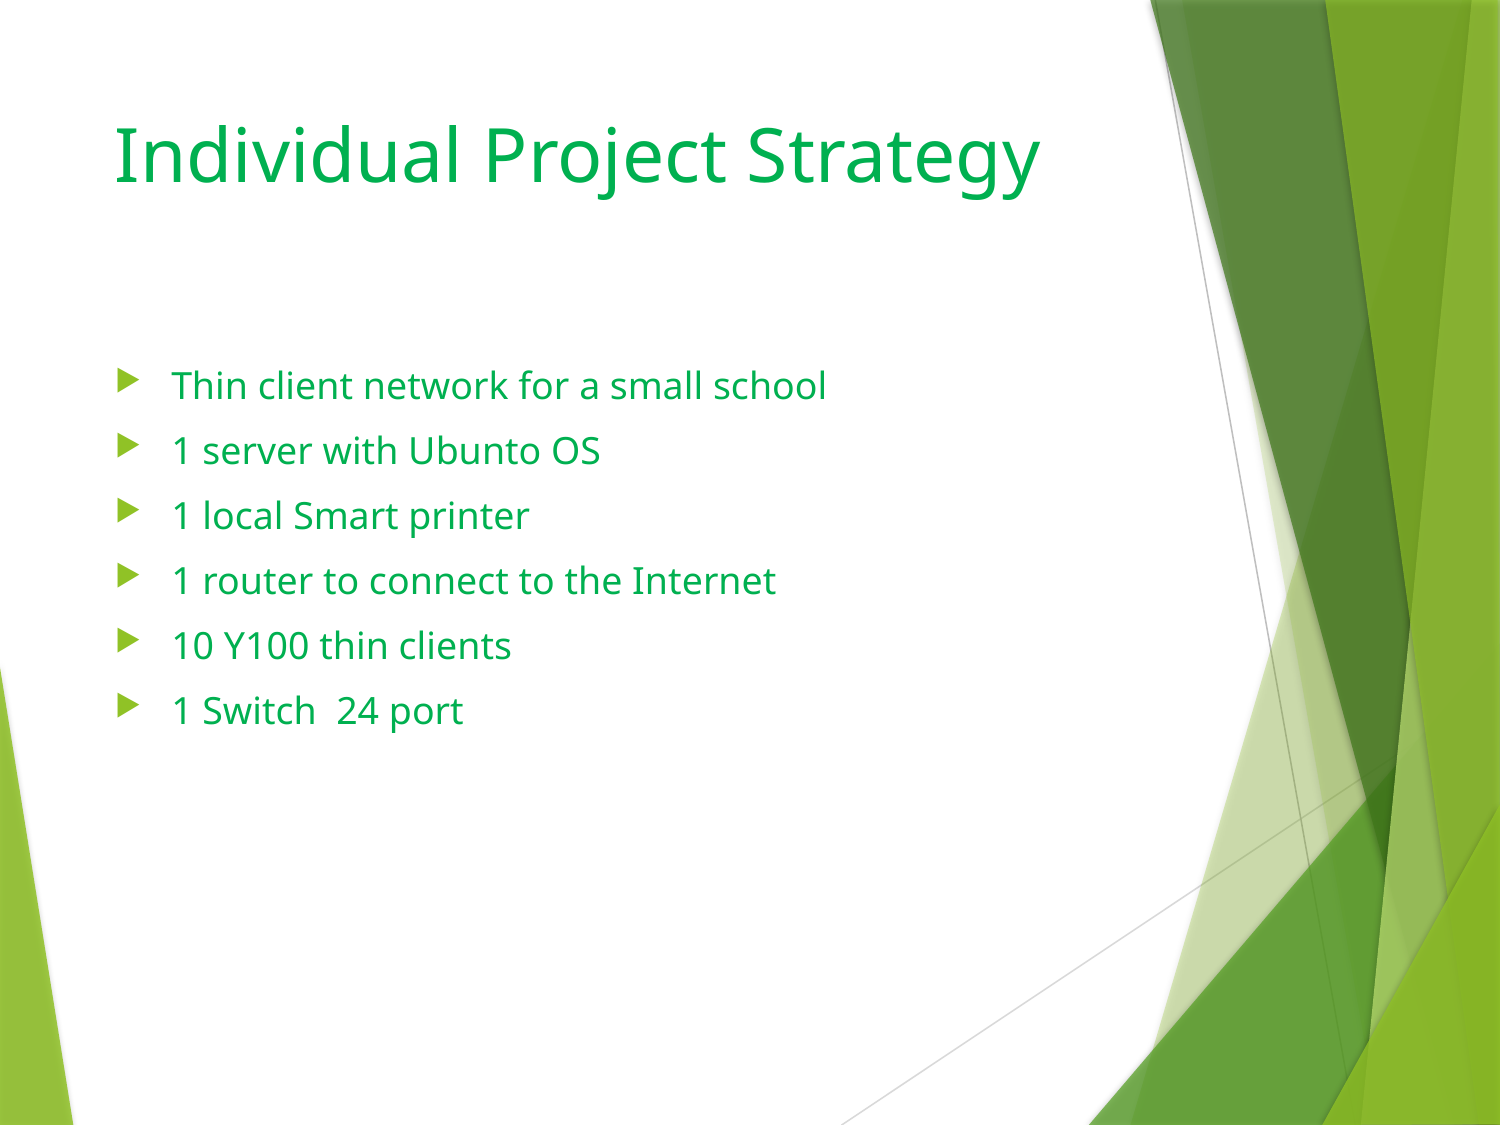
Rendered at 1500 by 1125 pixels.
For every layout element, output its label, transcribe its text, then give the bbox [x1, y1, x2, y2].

list Thin client network for a small school 1 server with Ubunto OS 1 local Smart printer 1 router to connect to the Internet 10 Y100 thin clients 1 Switch 24 port [99, 354, 1142, 992]
title Individual Project Strategy [99, 99, 1142, 317]
